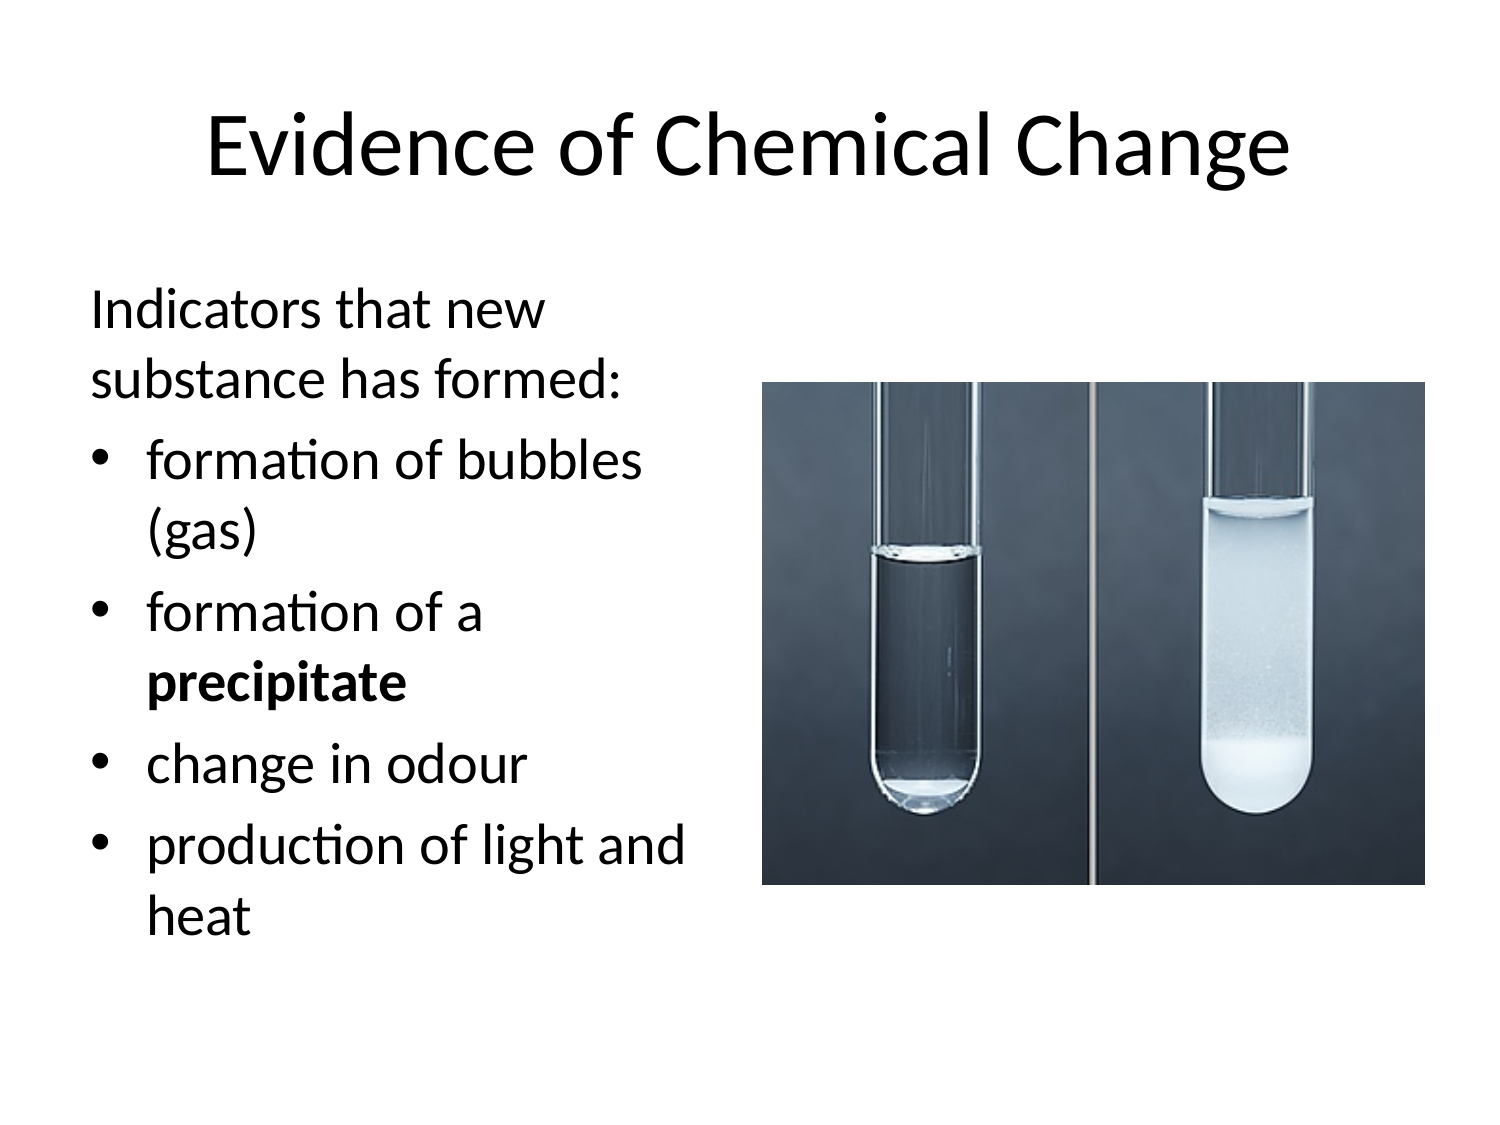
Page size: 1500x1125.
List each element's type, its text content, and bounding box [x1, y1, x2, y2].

list Indicators that new substance has formed: formation of bubbles (gas) formation of a precipitate change in odour production of light and heat [75, 262, 738, 1005]
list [762, 262, 1426, 1006]
title Evidence of Chemical Change [75, 45, 1425, 233]
